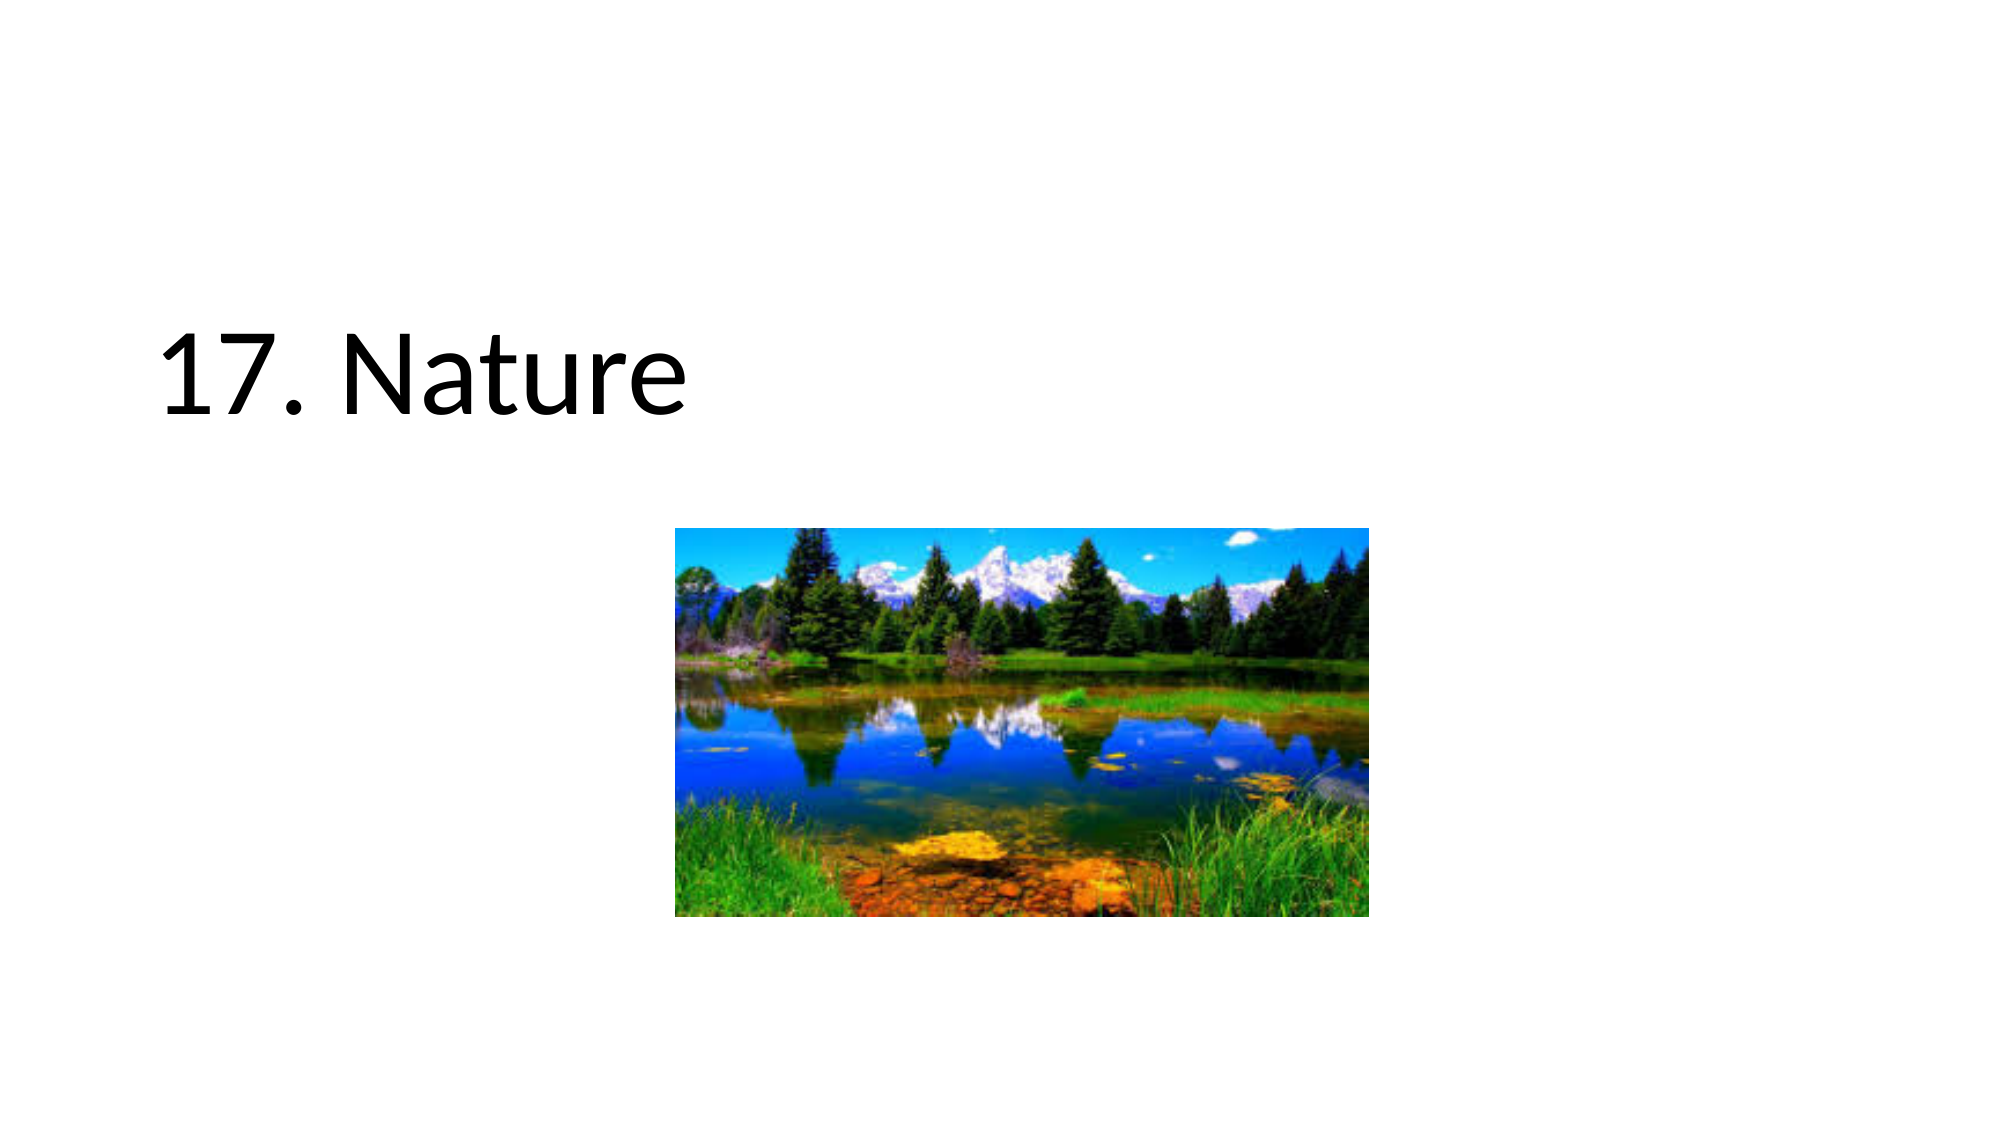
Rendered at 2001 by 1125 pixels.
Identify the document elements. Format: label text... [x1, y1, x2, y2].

picture [675, 528, 1369, 917]
picture [989, 528, 996, 534]
list 17. Nature [137, 299, 1863, 1014]
